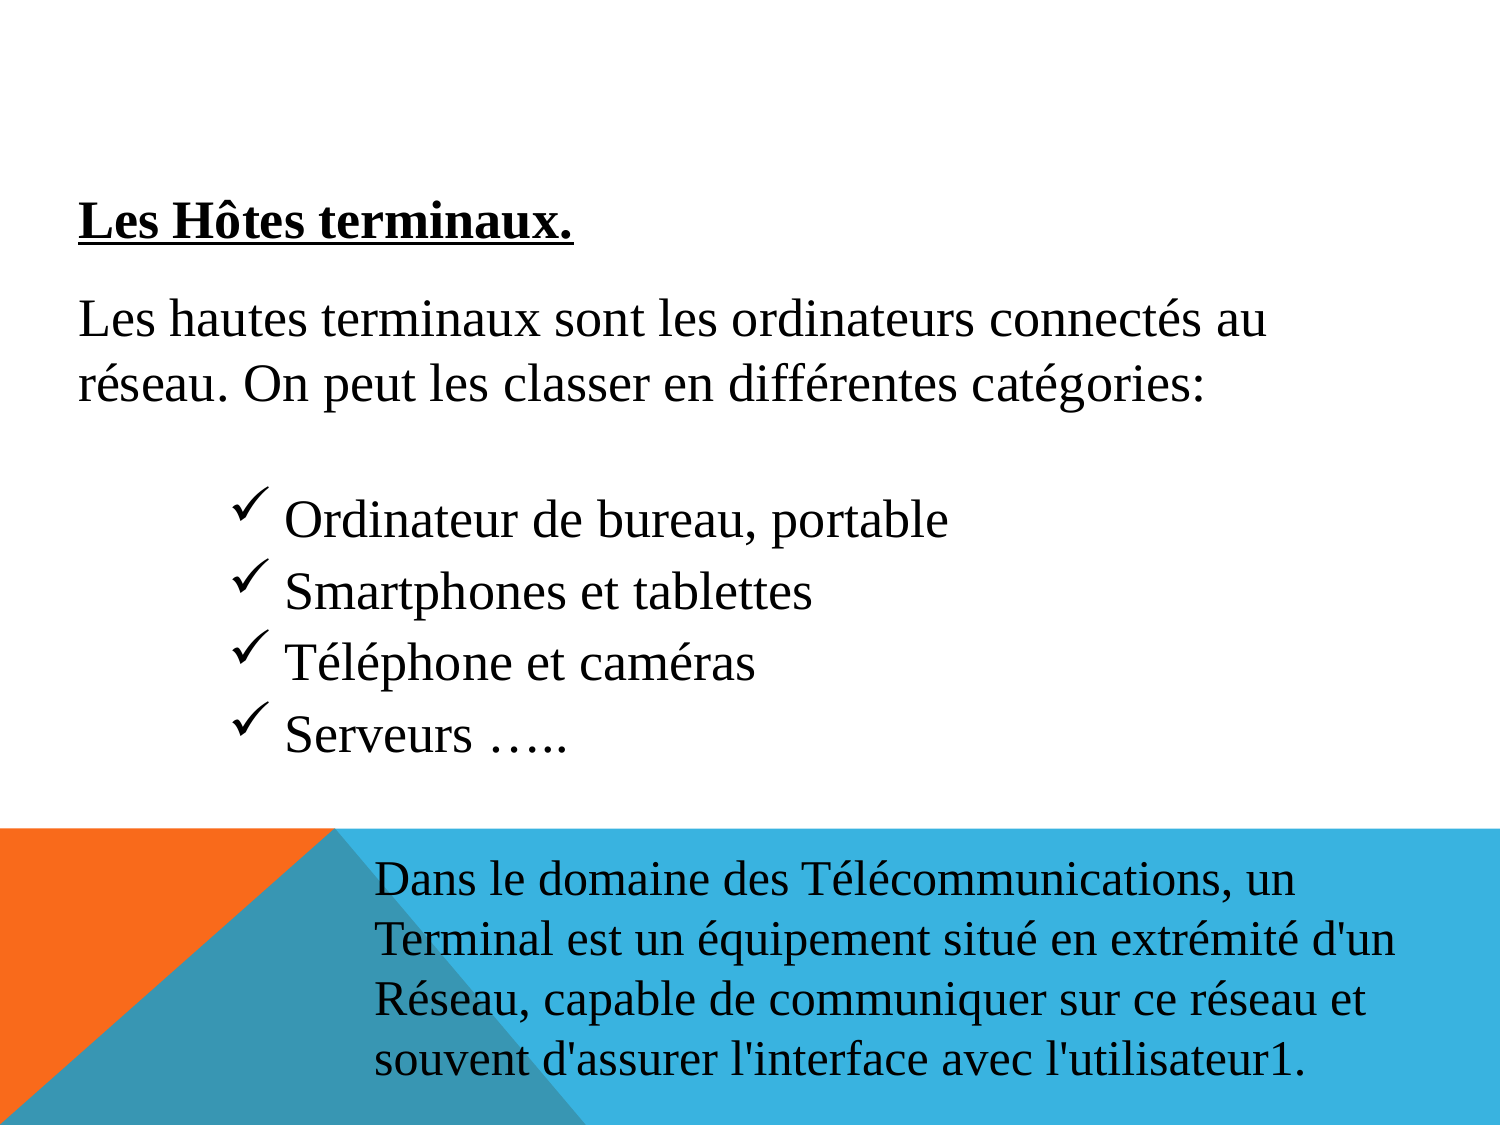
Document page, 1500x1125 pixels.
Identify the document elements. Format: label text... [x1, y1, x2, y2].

text_box Les Hôtes terminaux. Les hautes terminaux sont les ordinateurs connectés au réseau. On peut les classer en différentes catégories: Ordinateur de bureau, portable Smartphones et tablettes Téléphone et caméras Serveurs ….. [63, 177, 1389, 771]
text_box Dans le domaine des Télécommunications, un Terminal est un équipement situé en extrémité d'un Réseau, capable de communiquer sur ce réseau et souvent d'assurer l'interface avec l'utilisateur1. [359, 838, 1477, 1093]
